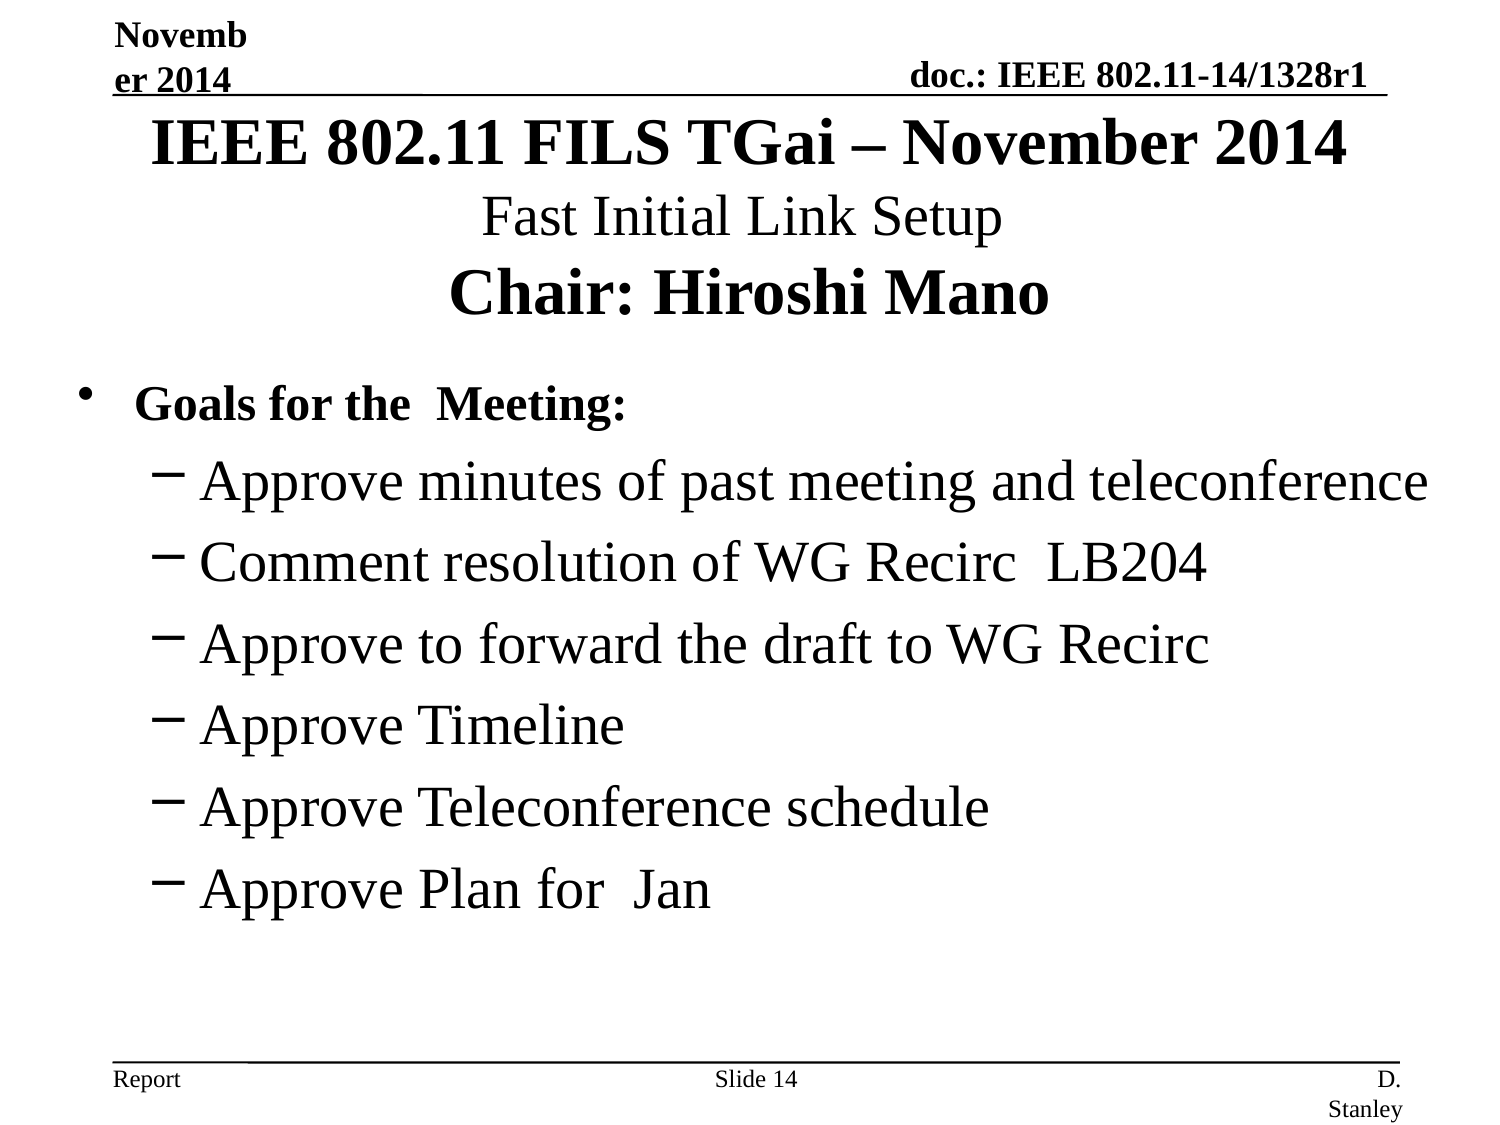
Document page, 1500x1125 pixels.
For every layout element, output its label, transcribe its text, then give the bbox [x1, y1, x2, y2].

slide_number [114, 54, 257, 100]
list Goals for the Meeting: Approve minutes of past meeting and teleconference Comment resolution of WG Recirc LB204 Approve to forward the draft to WG Recirc Approve Timeline Approve Teleconference schedule Approve Plan for Jan [62, 362, 1450, 1038]
title IEEE 802.11 FILS TGai – November 2014 Fast Initial Link Setup Chair: Hiroshi Mano [0, 125, 1500, 300]
footer D. Stanley, Aruba Networks [1325, 1062, 1402, 1093]
slide_number Slide 14 [712, 1062, 800, 1093]
